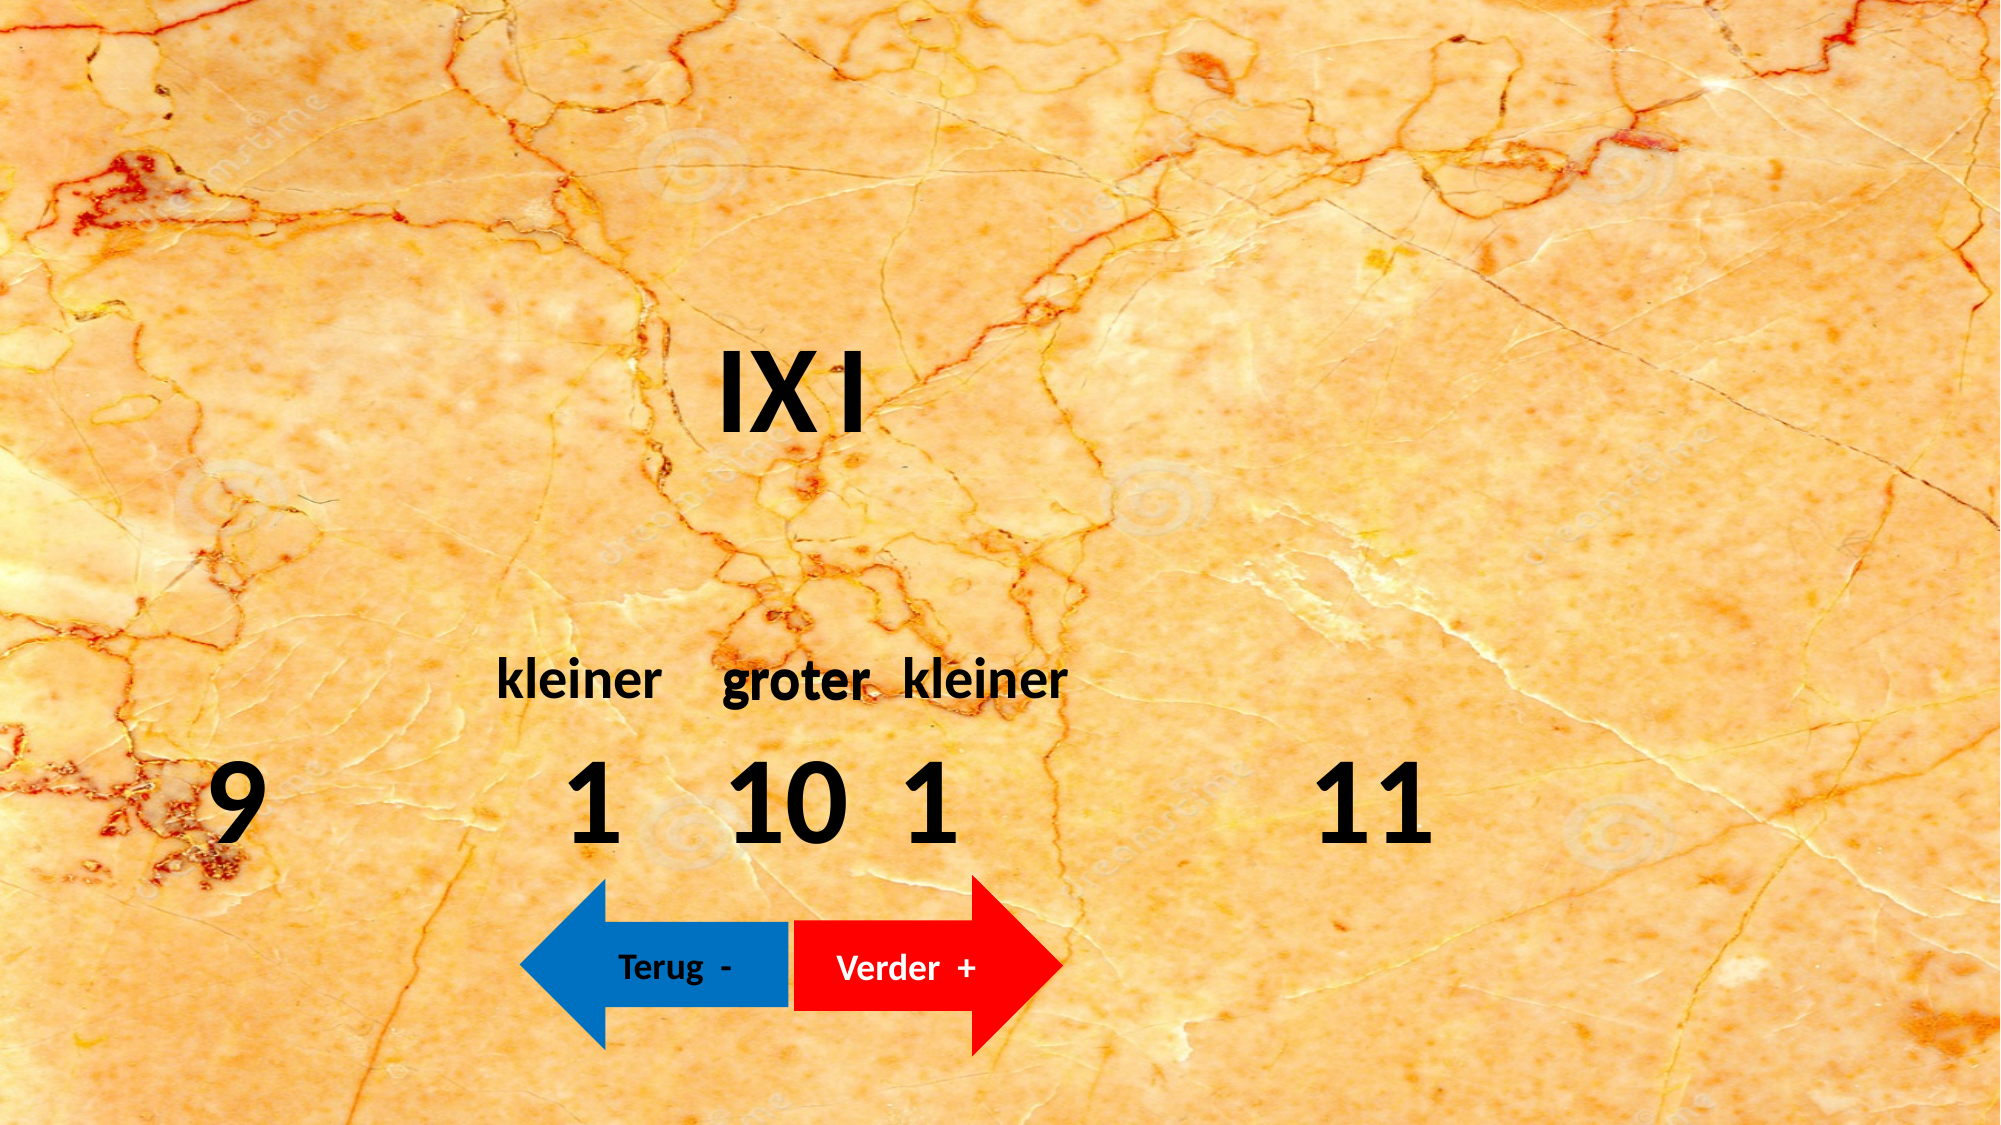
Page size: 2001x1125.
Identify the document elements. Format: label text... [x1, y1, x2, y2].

text_box 10 [707, 720, 882, 876]
text_box groter [707, 635, 904, 720]
text_box I [822, 299, 944, 465]
text_box 1 [545, 718, 687, 876]
text_box kleiner [887, 633, 1111, 718]
text_box 11 [1294, 710, 1473, 876]
picture [0, 0, 2001, 1125]
text_box 1 [882, 718, 1062, 876]
text_box Terug - [519, 878, 789, 1051]
text_box I [700, 299, 822, 465]
text_box kleiner [481, 633, 705, 718]
text_box 9 [189, 710, 369, 876]
text_box Verder + [794, 874, 1063, 1057]
